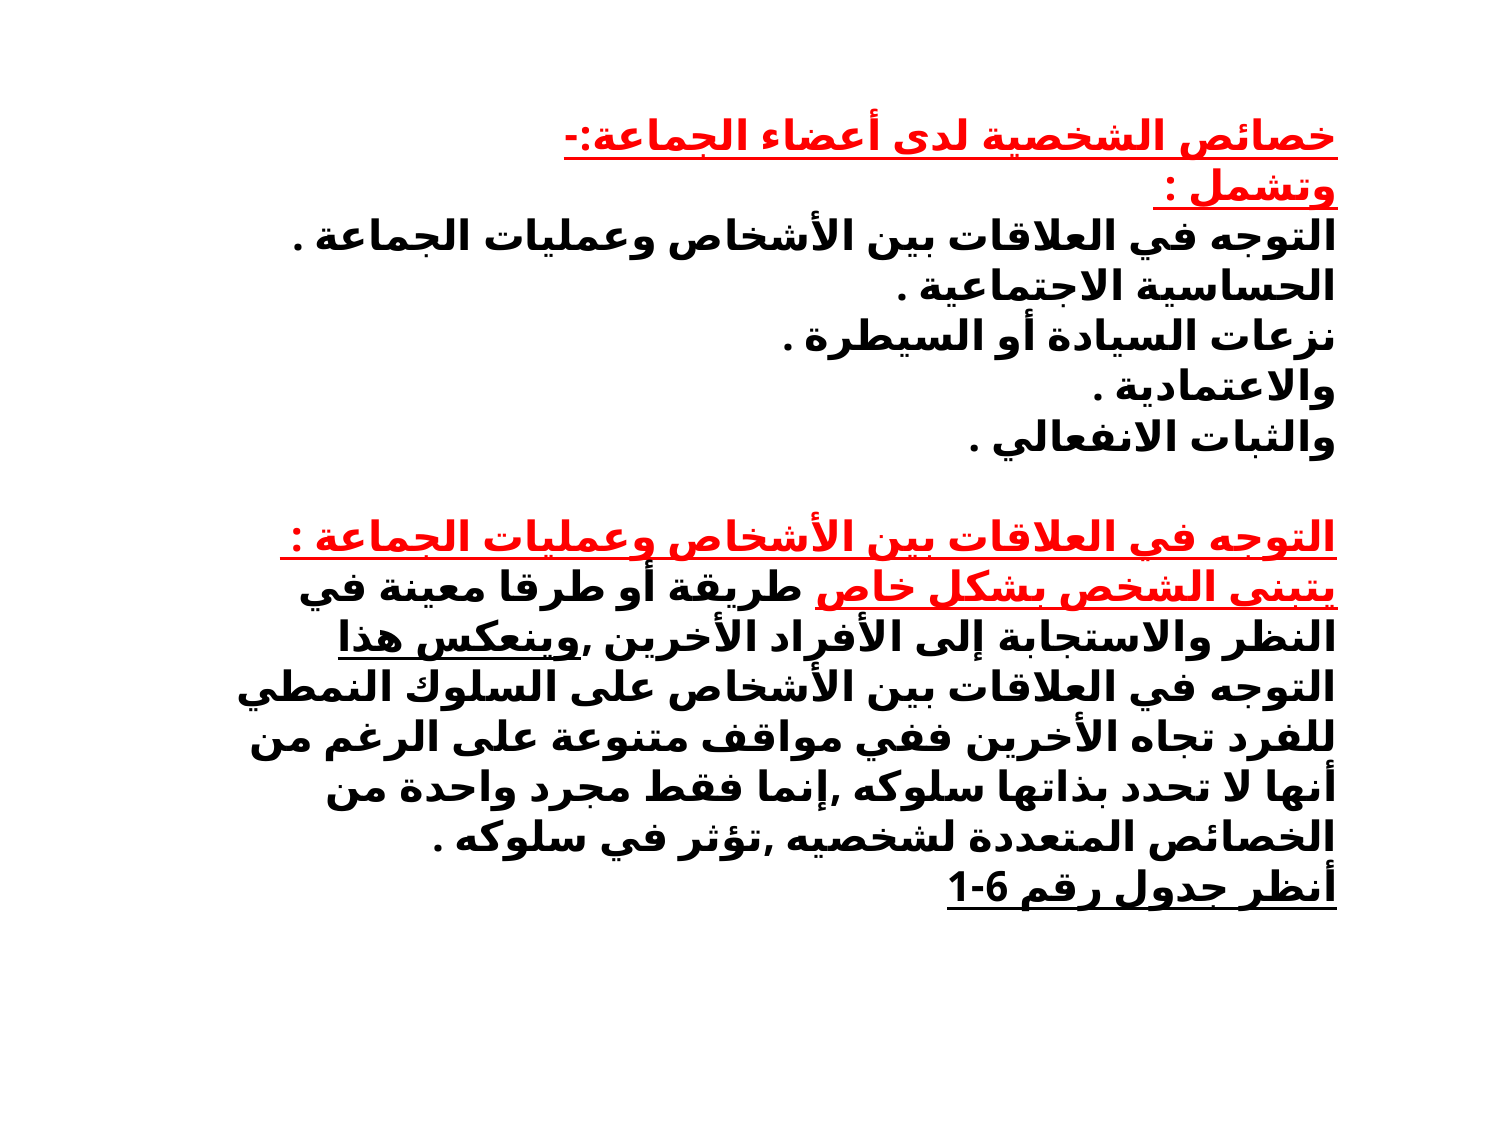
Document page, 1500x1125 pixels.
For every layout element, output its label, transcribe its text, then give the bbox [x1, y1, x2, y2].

text_box خصائص الشخصية لدى أعضاء الجماعة:- وتشمل : التوجه في العلاقات بين الأشخاص وعمليات الجماعة . الحساسية الاجتماعية . نزعات السيادة أو السيطرة . والاعتمادية . والثبات الانفعالي . التوجه في العلاقات بين الأشخاص وعمليات الجماعة : يتبنى الشخص بشكل خاص طريقة أو طرقا معينة في النظر والاستجابة إلى الأفراد الأخرين ,وينعكس هذا التوجه في العلاقات بين الأشخاص على السلوك النمطي للفرد تجاه الأخرين ففي مواقف متنوعة على الرغم من أنها لا تحدد بذاتها سلوكه ,إنما فقط مجرد واحدة من الخصائص المتعددة لشخصيه ,تؤثر في سلوكه . أنظر جدول رقم 6-1 [194, 101, 1353, 917]
